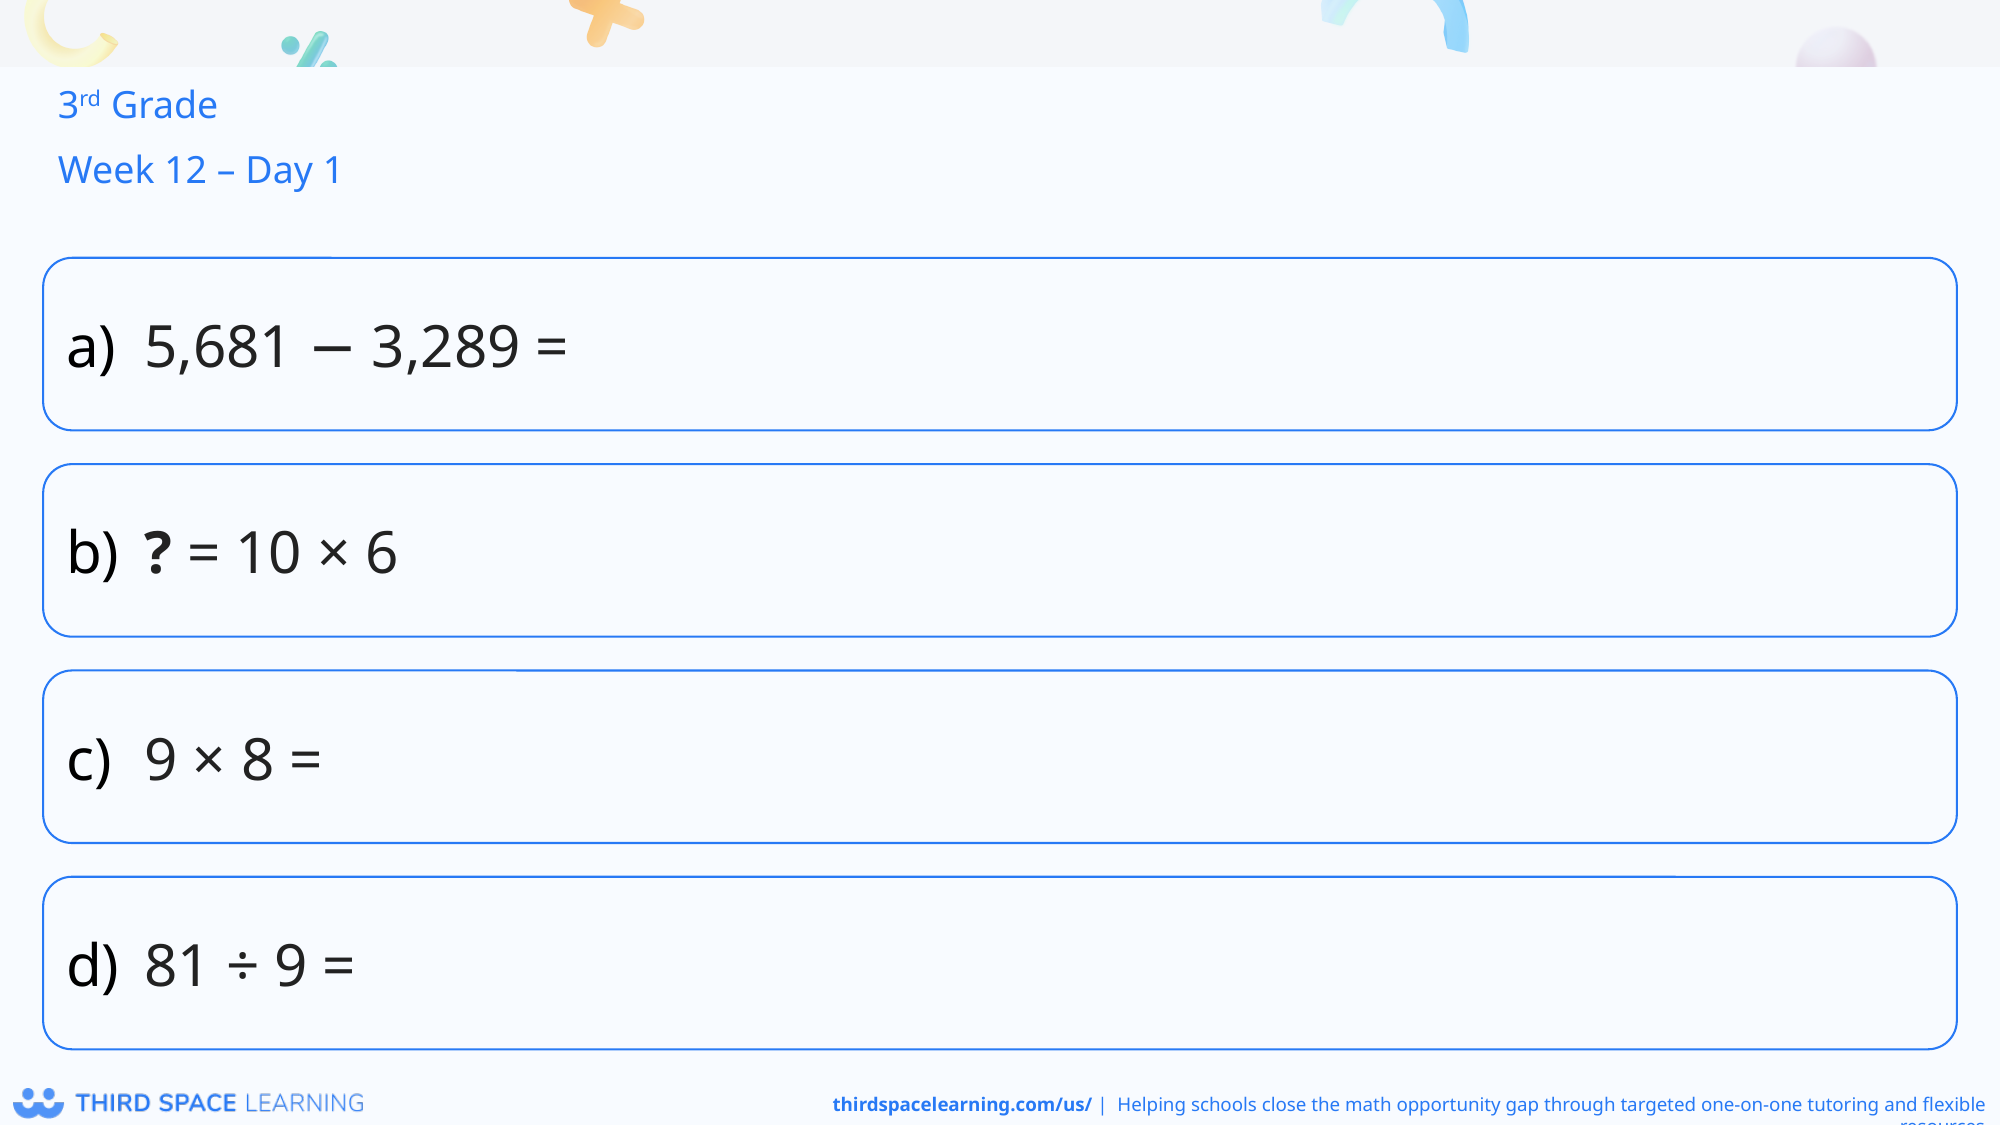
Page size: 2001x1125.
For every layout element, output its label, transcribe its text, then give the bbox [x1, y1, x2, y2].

list 5,681 − 3,289 = [129, 272, 1939, 416]
picture [13, 1088, 365, 1119]
picture [0, 0, 2000, 67]
list ? = 10 × 6 [129, 478, 1939, 623]
list 81 ÷ 9 = [129, 891, 1939, 1035]
list 9 × 8 = [129, 684, 1939, 829]
text_box 3rd Grade Week 12 – Day 1 [43, 73, 509, 212]
